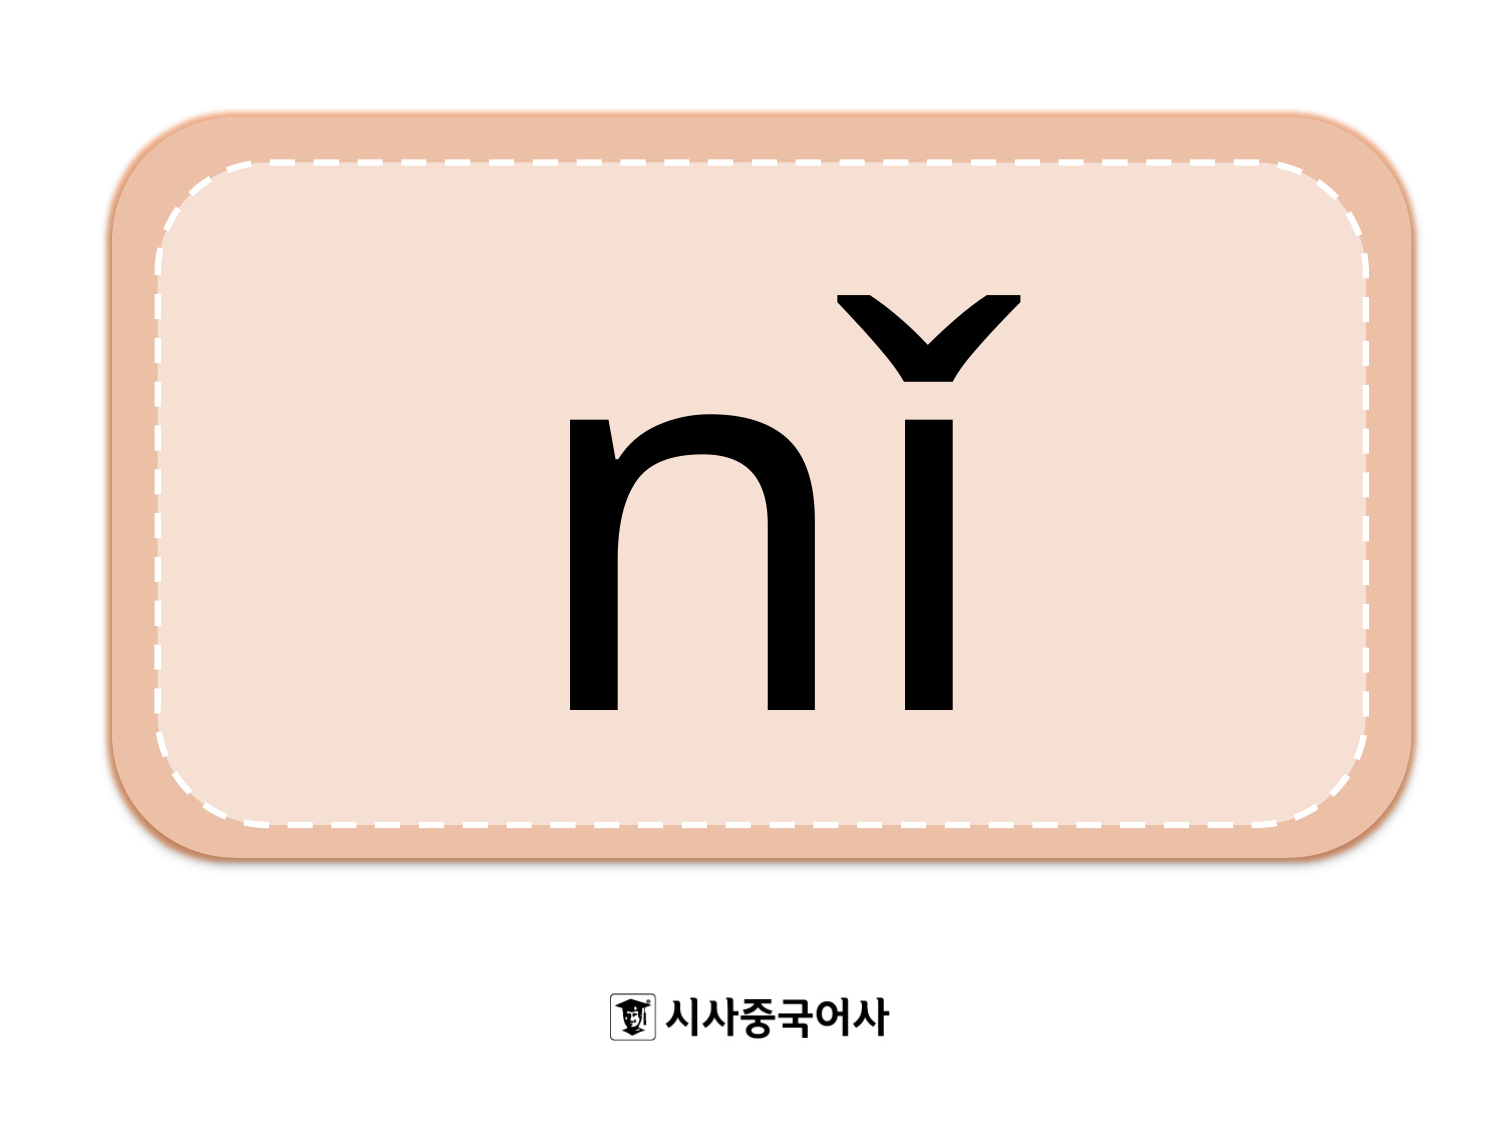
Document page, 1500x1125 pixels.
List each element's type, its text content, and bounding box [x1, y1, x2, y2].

text_box nǐ [157, 162, 1366, 825]
picture [602, 987, 898, 1047]
